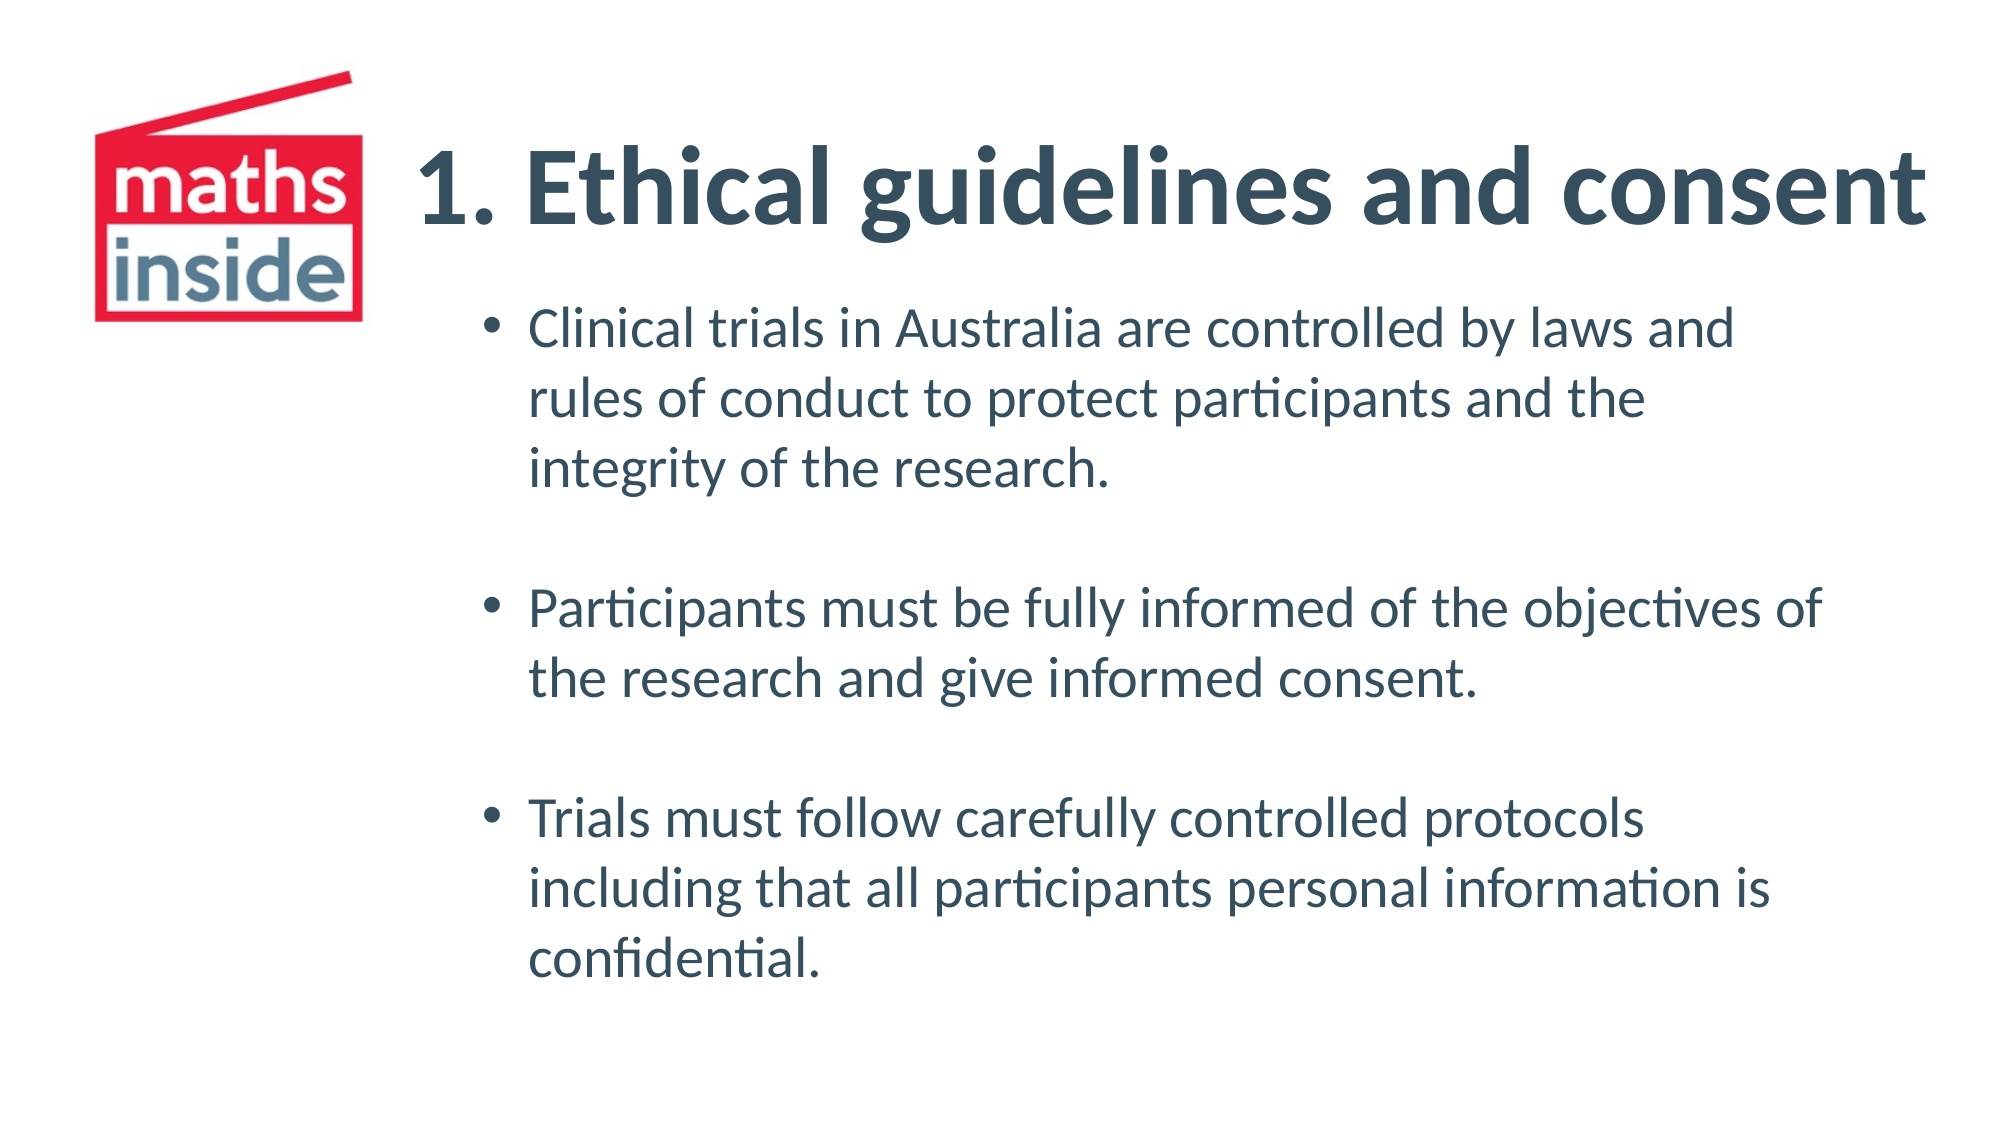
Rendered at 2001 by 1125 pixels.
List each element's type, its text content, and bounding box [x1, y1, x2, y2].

text_box 1. Ethical guidelines and consent [406, 106, 1957, 287]
text_box Clinical trials in Australia are controlled by laws and rules of conduct to protect participants and the integrity of the research. Participants must be fully informed of the objectives of the research and give informed consent. Trials must follow carefully controlled protocols including that all participants personal information is confidential. [475, 283, 1840, 1102]
picture [86, 62, 372, 331]
